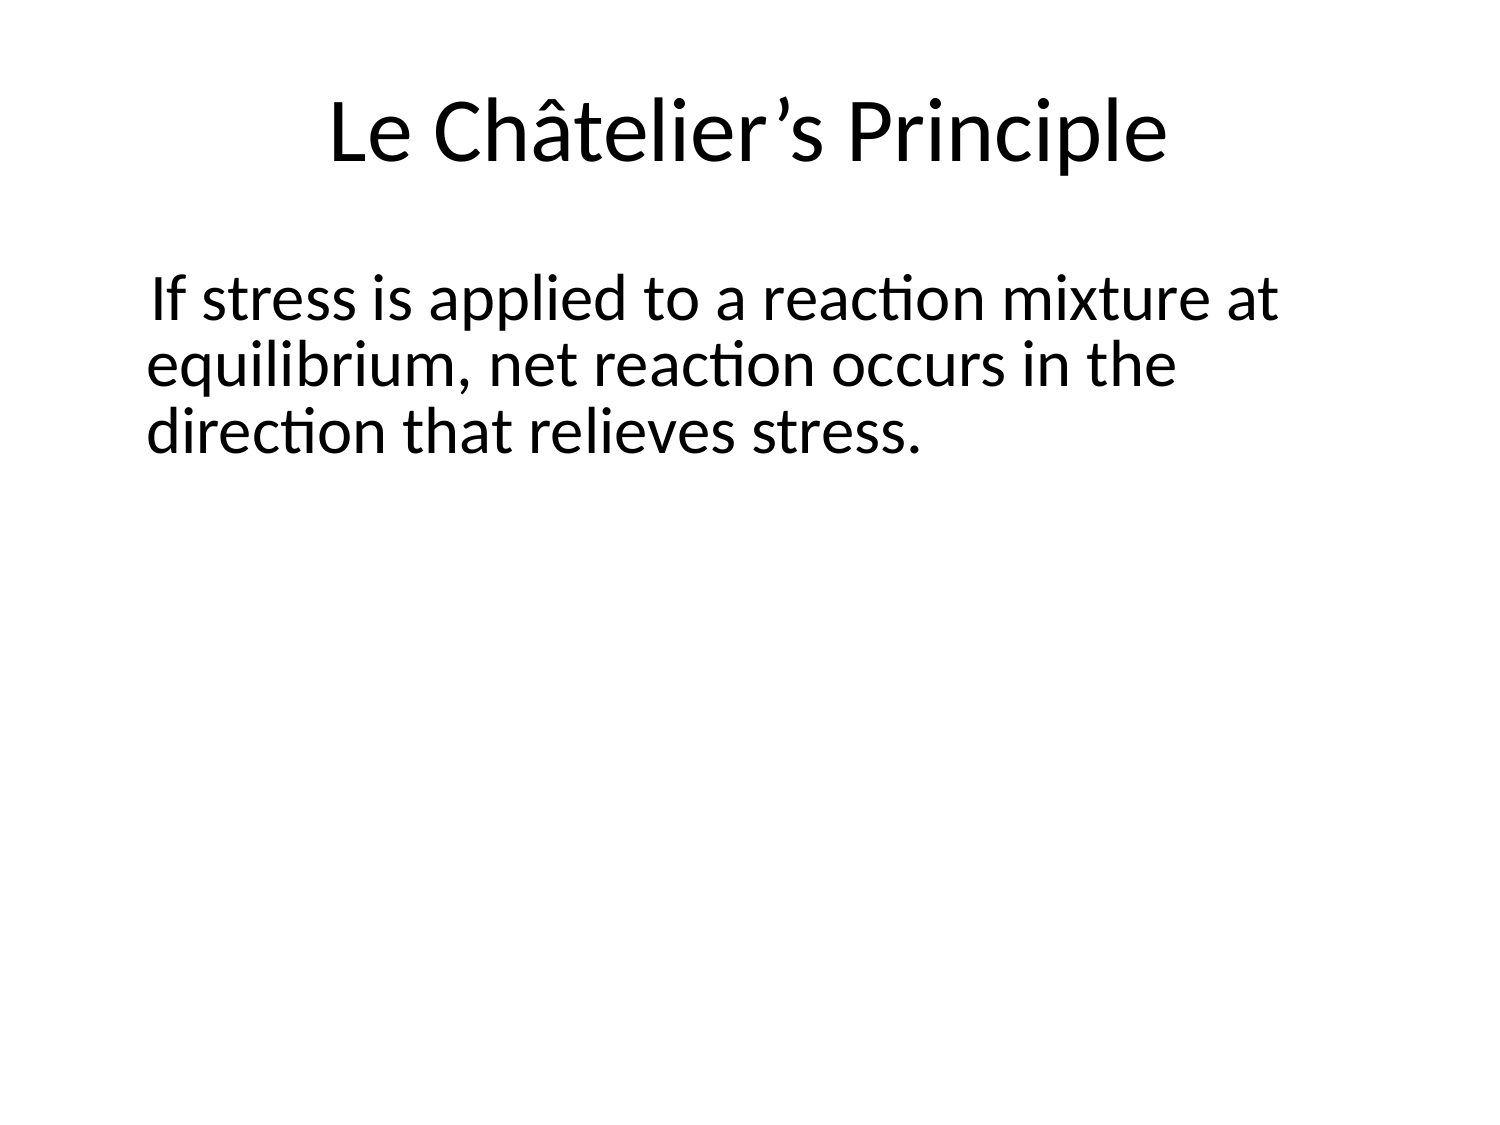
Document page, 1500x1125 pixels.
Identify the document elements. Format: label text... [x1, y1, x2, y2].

title Le Châtelier’s Principle [75, 45, 1425, 233]
list If stress is applied to a reaction mixture at equilibrium, net reaction occurs in the direction that relieves stress. [75, 262, 1425, 1005]
